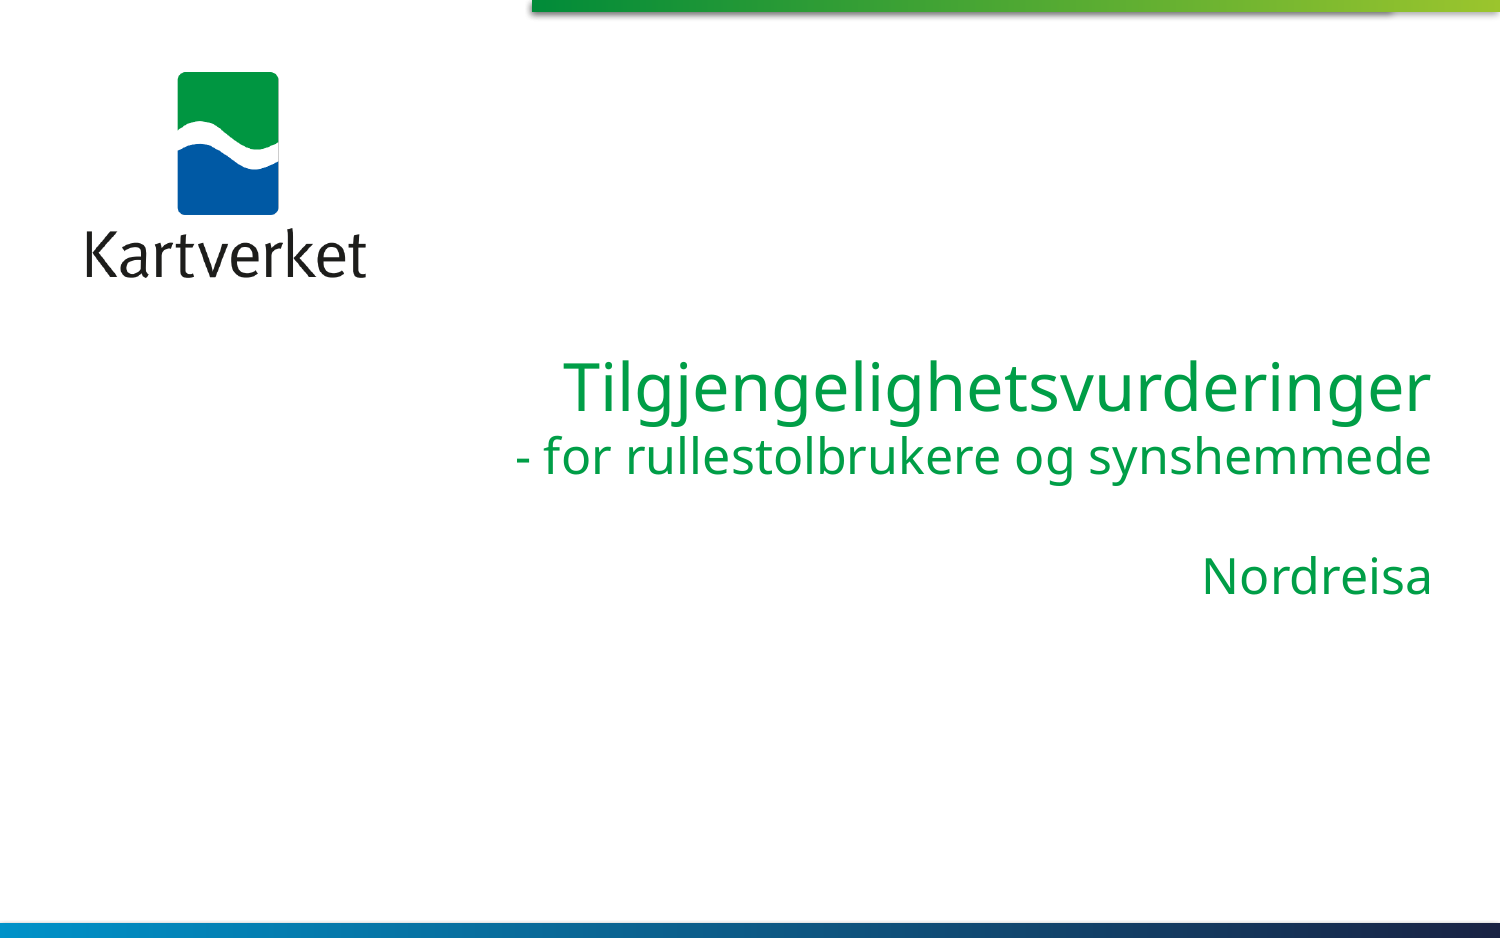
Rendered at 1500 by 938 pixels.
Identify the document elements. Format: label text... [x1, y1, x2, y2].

text_box Tilgjengelighetsvurderinger - for rullestolbrukere og synshemmede Nordreisa [66, 337, 1449, 613]
